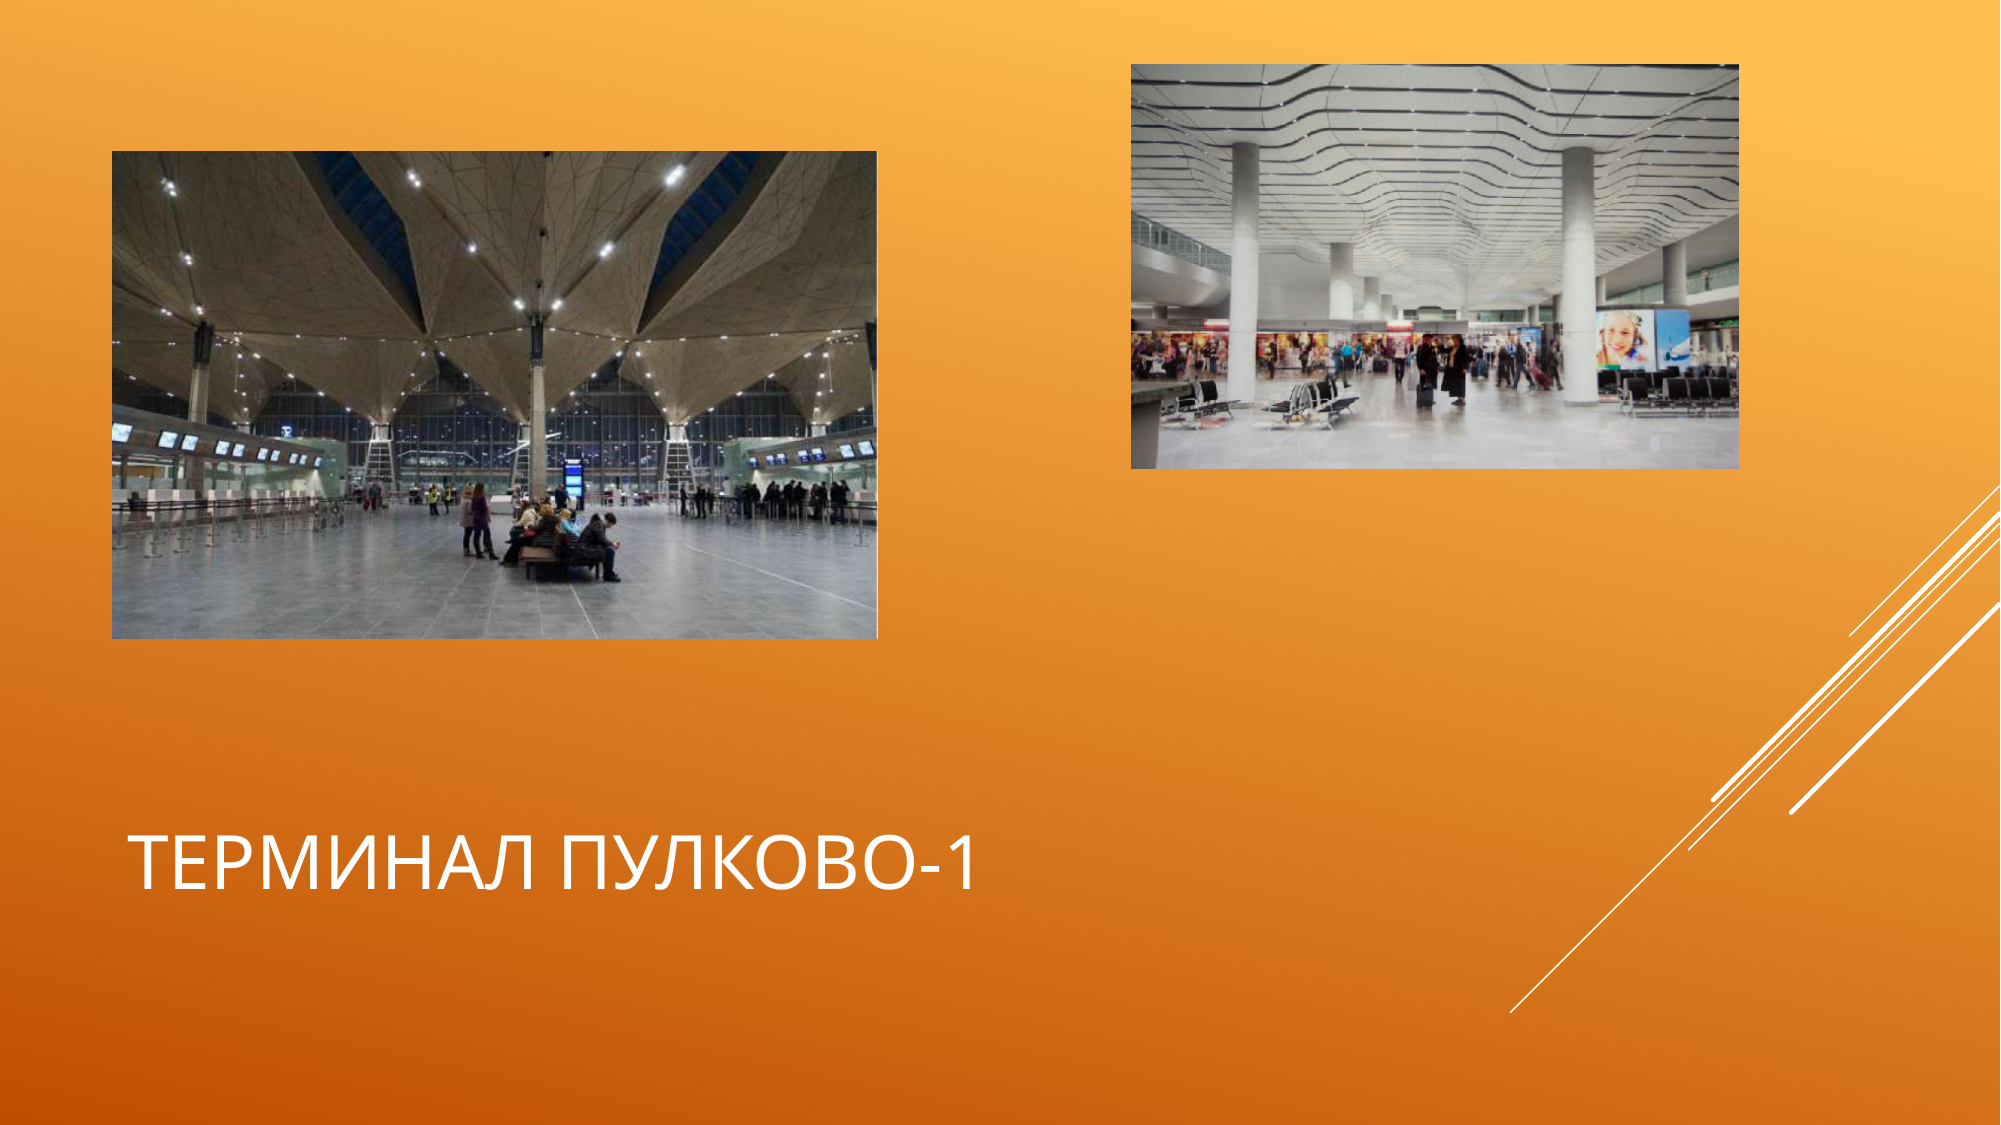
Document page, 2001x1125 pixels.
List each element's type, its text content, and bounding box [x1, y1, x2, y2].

title Терминал Пулково-1 [112, 736, 1513, 984]
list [111, 150, 878, 639]
picture [1131, 64, 1739, 469]
